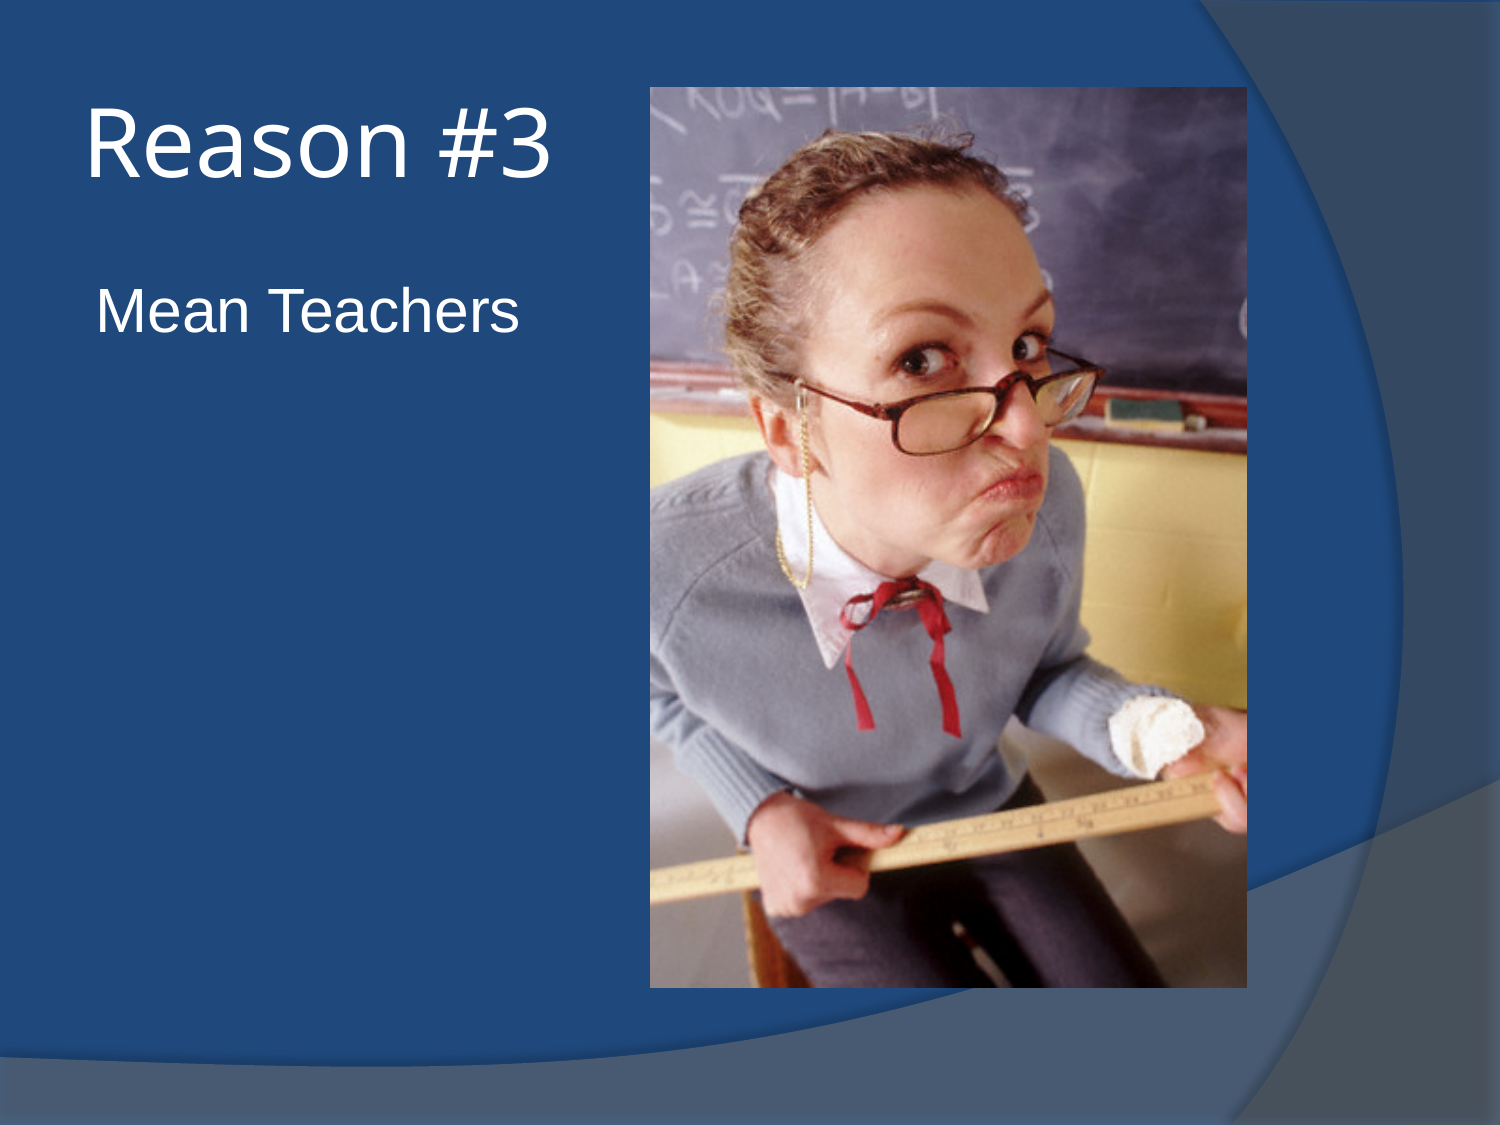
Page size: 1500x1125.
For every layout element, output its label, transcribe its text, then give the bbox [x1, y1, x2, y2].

picture [650, 87, 1248, 988]
title Reason #3 [75, 45, 1300, 233]
list Mean Teachers [75, 262, 1300, 1005]
